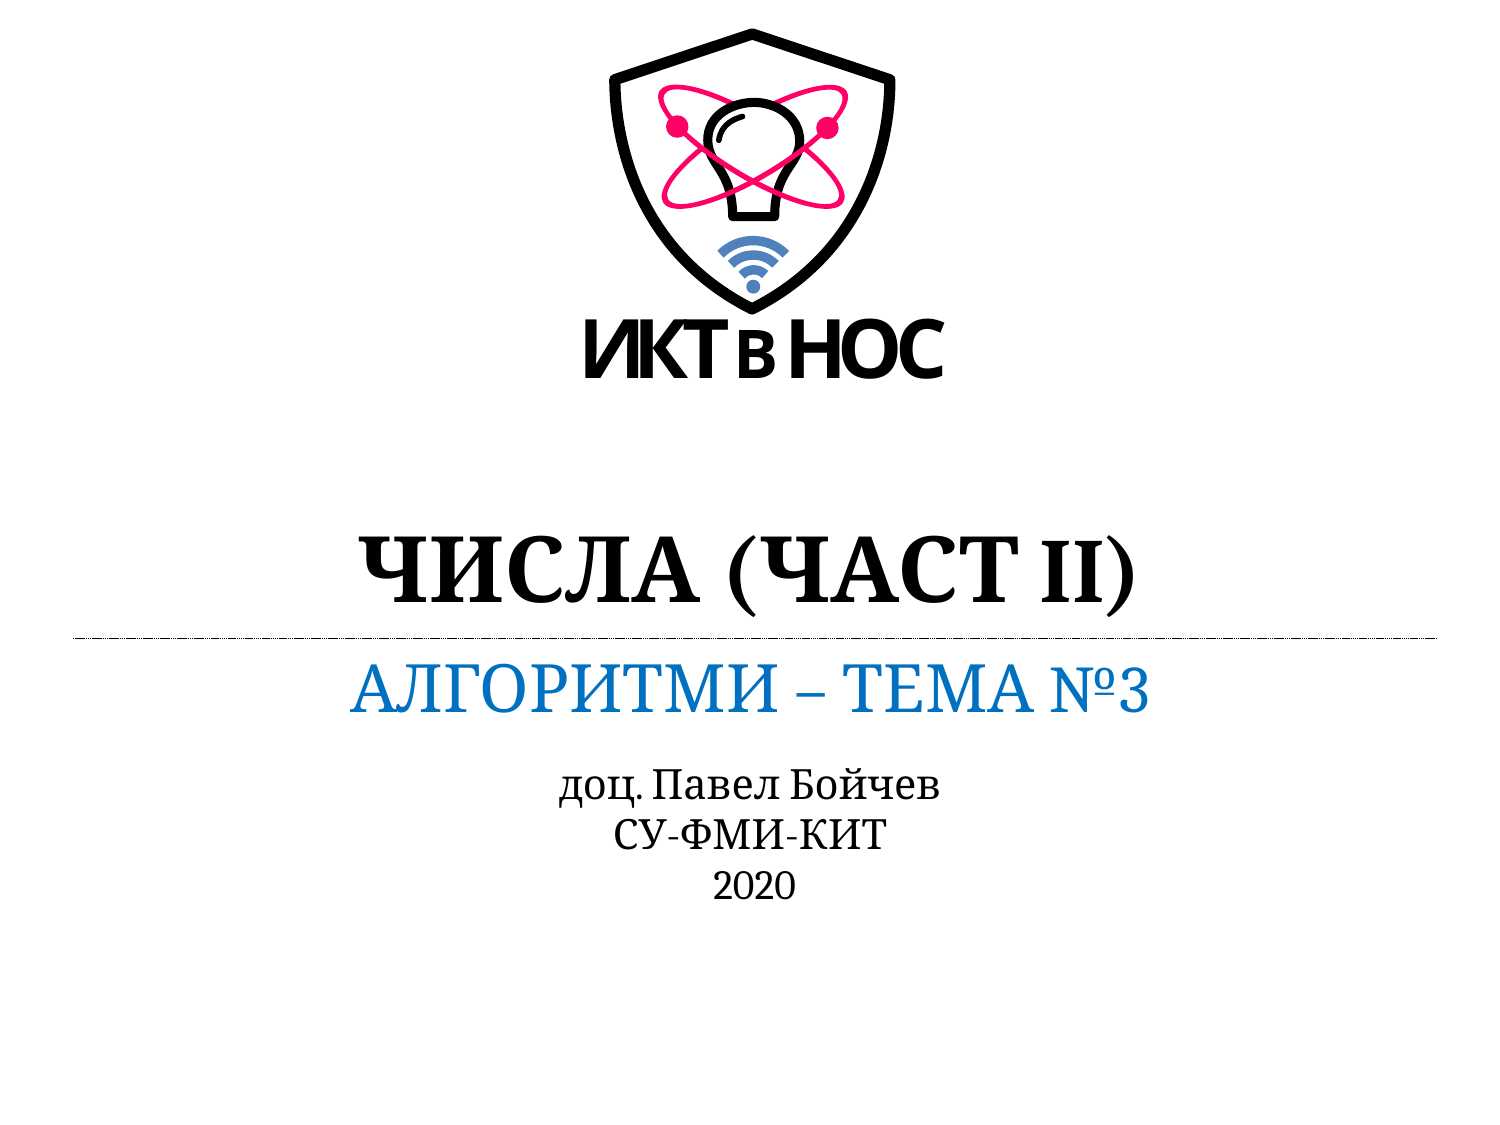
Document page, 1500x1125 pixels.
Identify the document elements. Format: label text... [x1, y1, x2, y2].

title Числа (част II) [0, 384, 1500, 632]
subtitle Алгоритми – тема №3 [0, 635, 1500, 754]
